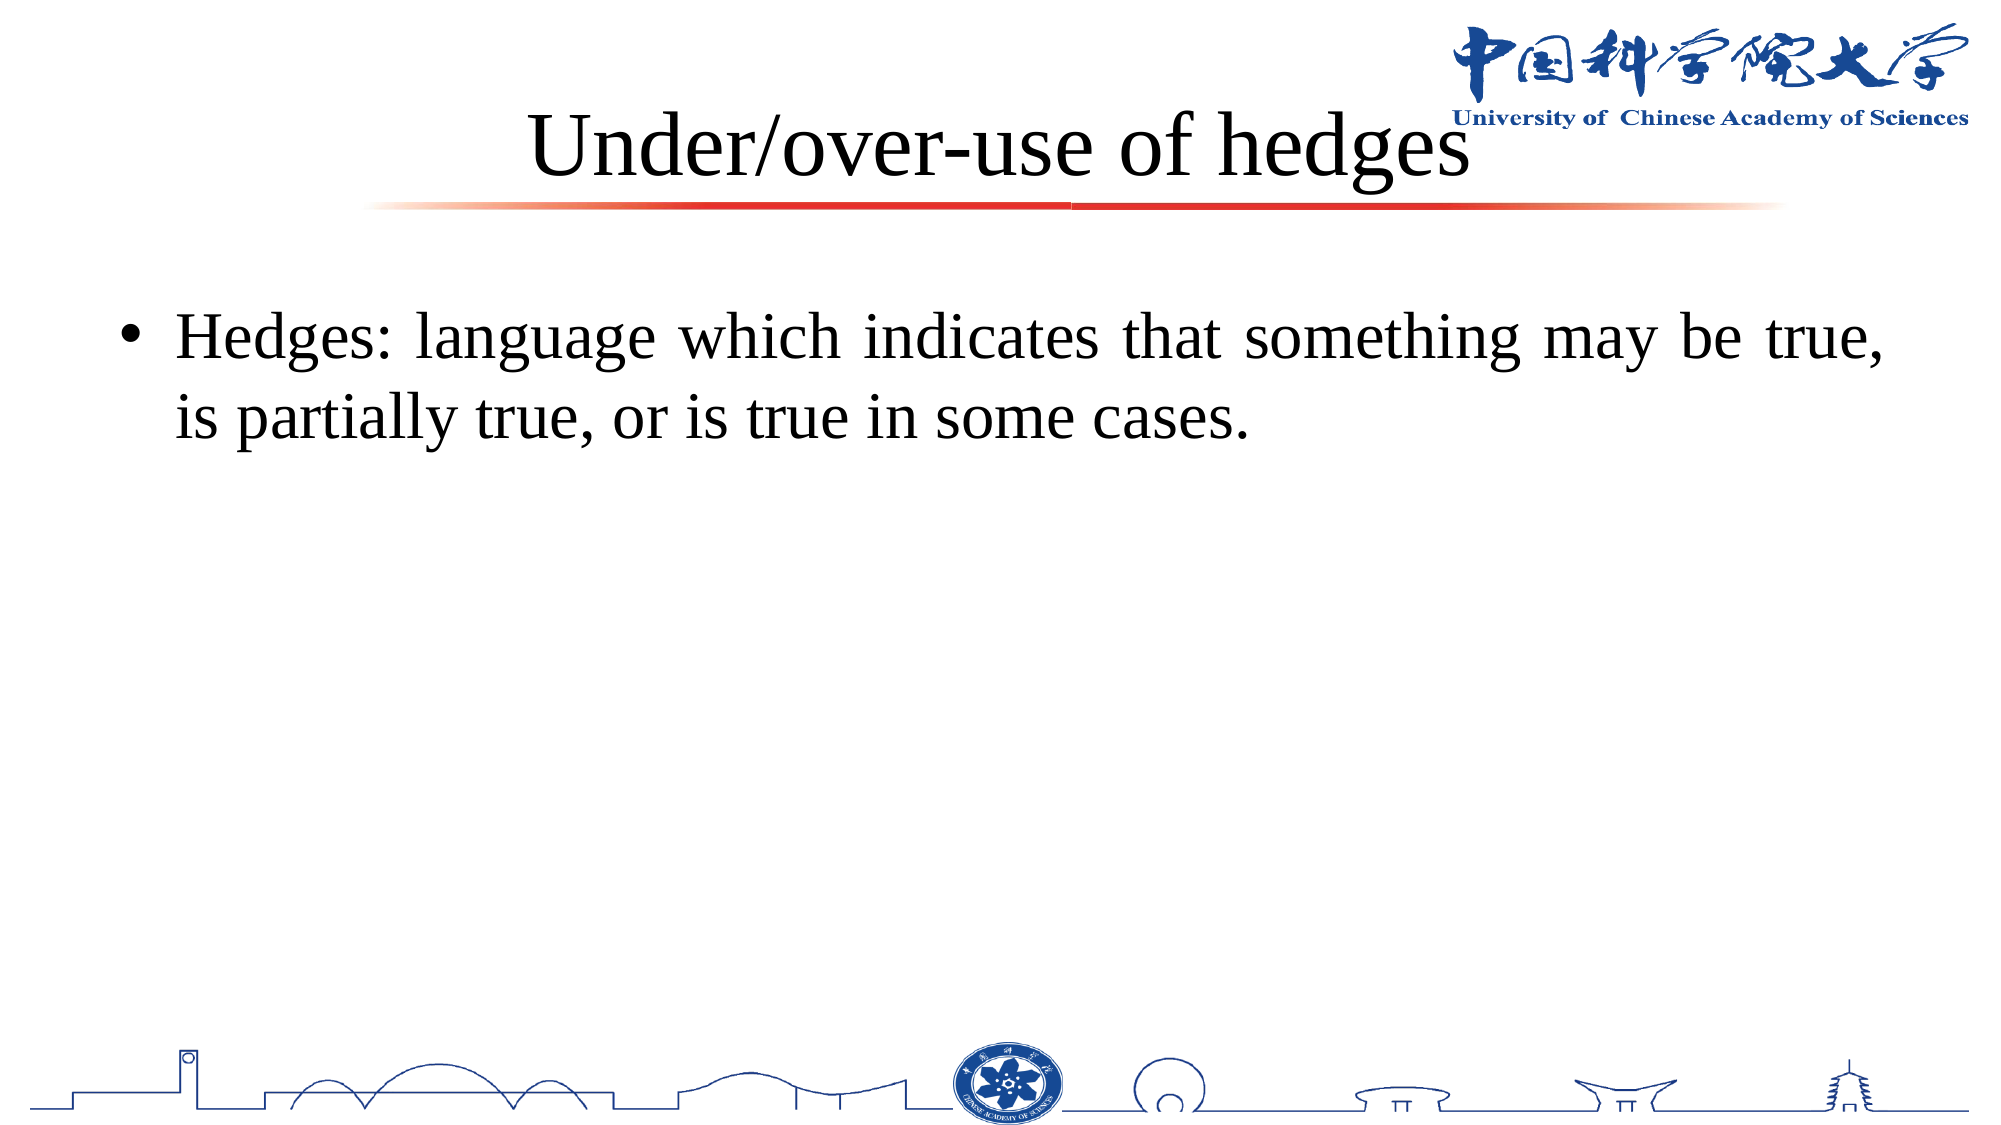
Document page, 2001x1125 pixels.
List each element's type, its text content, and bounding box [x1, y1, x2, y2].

picture [30, 1039, 1969, 1125]
list Hedges: language which indicates that something may be true, is partially true, or is true in some cases. [104, 191, 1905, 934]
slide_number [1437, 1065, 1905, 1125]
title Under/over-use of hedges [99, 45, 1900, 233]
picture [1437, 23, 1969, 129]
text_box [334, 202, 1816, 210]
